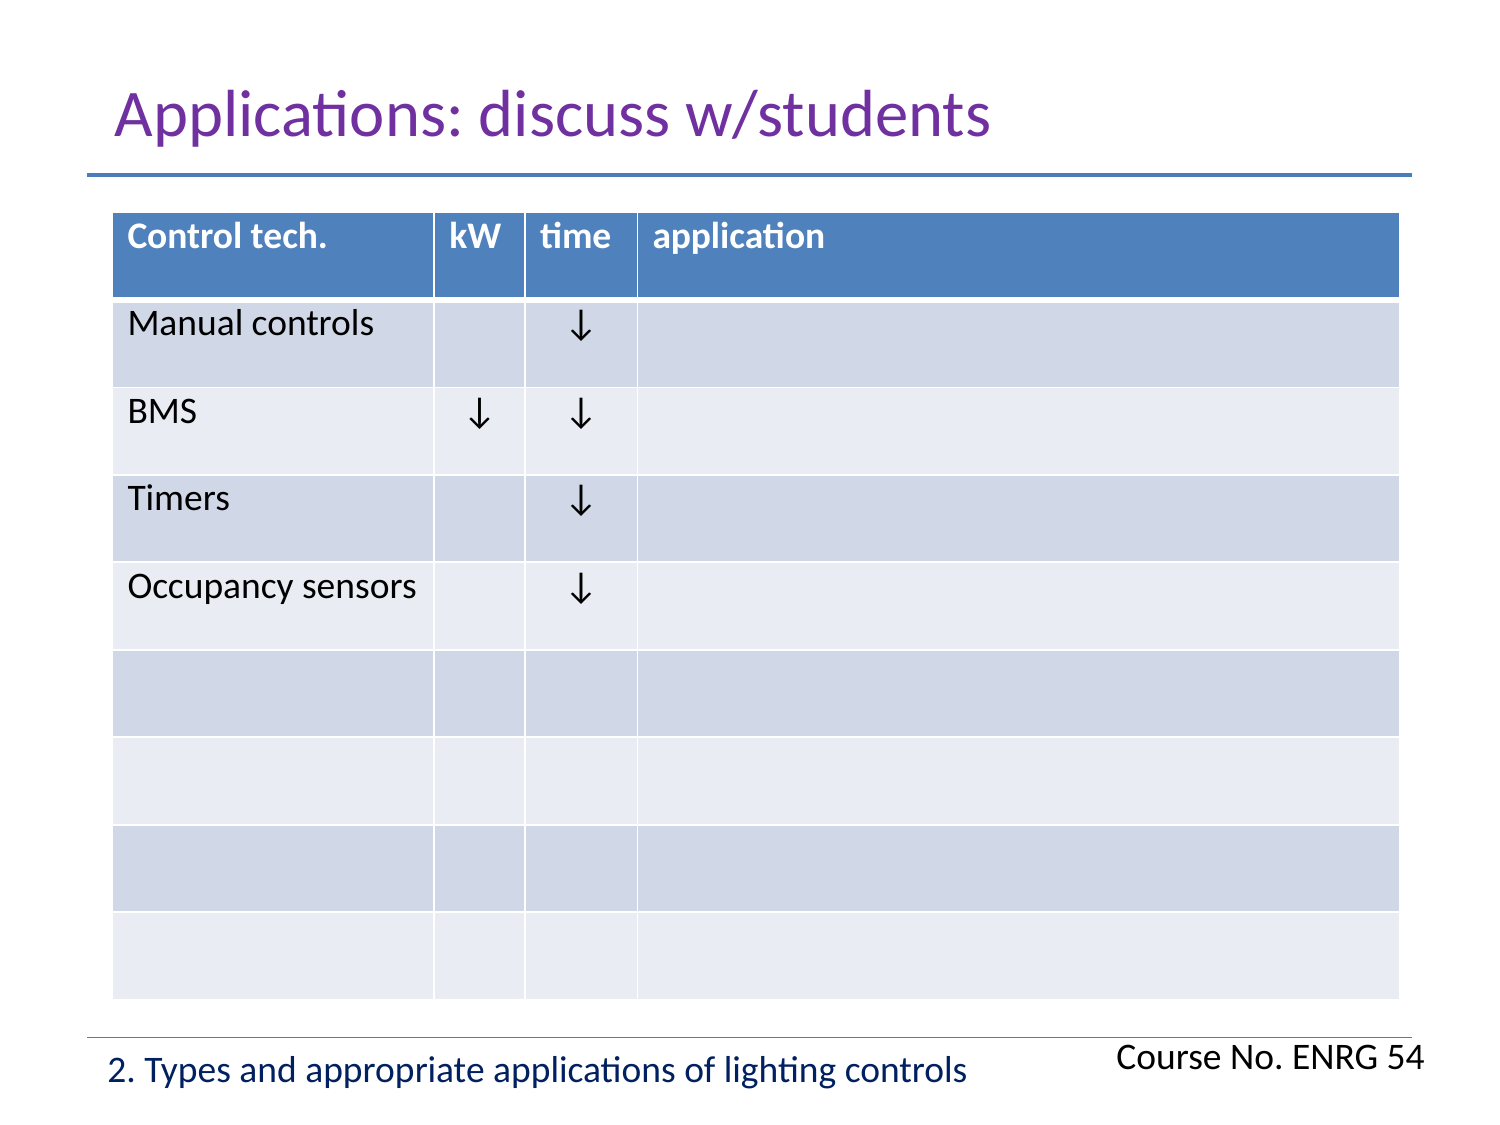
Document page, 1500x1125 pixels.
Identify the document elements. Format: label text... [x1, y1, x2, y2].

table_cell ↓ [526, 476, 637, 561]
table_header kW [435, 213, 524, 297]
text_box Applications: discuss w/students [99, 62, 1400, 158]
table_cell [638, 388, 1399, 474]
table_cell [638, 826, 1399, 911]
table_cell [435, 913, 524, 999]
text_box Course No. ENRG 54 [1101, 1024, 1441, 1085]
table_cell [435, 826, 524, 911]
table_cell [638, 476, 1399, 561]
table_cell BMS [113, 388, 433, 474]
table_cell [435, 563, 524, 649]
table_cell [526, 738, 637, 824]
table_header Control tech. [113, 213, 433, 297]
text_box 2. Types and appropriate applications of lighting controls [92, 1046, 984, 1098]
table_cell [435, 651, 524, 736]
table_cell [526, 913, 637, 999]
table_cell [526, 826, 637, 911]
table_cell [638, 738, 1399, 824]
table_header application [638, 213, 1399, 297]
table_cell [113, 651, 433, 736]
table_cell [113, 826, 433, 911]
table_cell [435, 476, 524, 561]
table_cell [638, 563, 1399, 649]
table_cell ↓ [526, 563, 637, 649]
table_cell ↓ [526, 388, 637, 474]
table_cell Occupancy sensors [113, 563, 433, 649]
table_cell [435, 738, 524, 824]
table_cell [526, 651, 637, 736]
table_cell [113, 738, 433, 824]
table_cell ↓ [526, 303, 637, 387]
table_cell [638, 651, 1399, 736]
table_cell [638, 913, 1399, 999]
table_cell Manual controls [113, 303, 433, 387]
table_cell Timers [113, 476, 433, 561]
table_header time [526, 213, 637, 297]
table_cell [638, 303, 1399, 387]
table_cell [435, 303, 524, 387]
table_cell ↓ [435, 388, 524, 474]
table_cell [113, 913, 433, 999]
